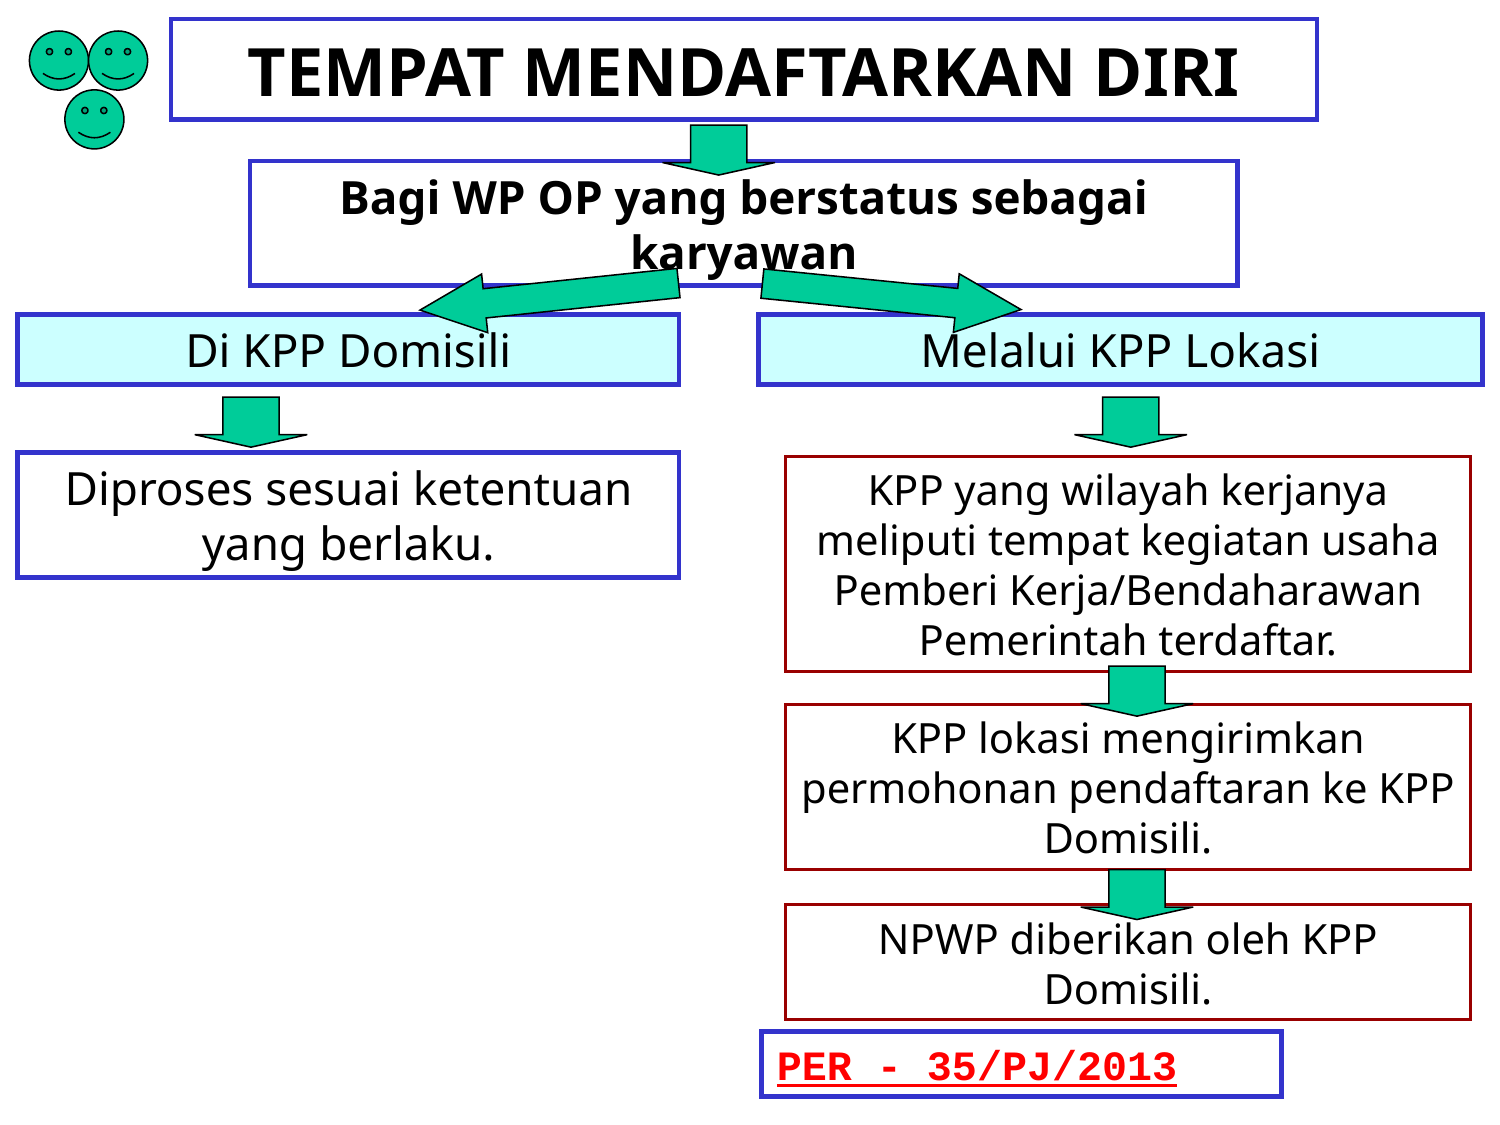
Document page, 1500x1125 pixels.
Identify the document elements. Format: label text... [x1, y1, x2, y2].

text_box [46, 48, 53, 54]
text_box [1074, 397, 1188, 448]
title TEMPAT MENDAFTARKAN DIRI [170, 18, 1318, 120]
text_box [194, 397, 308, 448]
text_box [760, 268, 1022, 333]
text_box [64, 89, 124, 149]
text_box [420, 268, 681, 333]
text_box Di KPP Domisili [17, 314, 680, 385]
text_box [1080, 869, 1194, 920]
text_box [29, 31, 88, 91]
text_box [88, 31, 148, 91]
text_box KPP yang wilayah kerjanya meliputi tempat kegiatan usaha Pemberi Kerja/Bendaharawan Pemerintah terdaftar. [785, 456, 1471, 672]
text_box [662, 125, 775, 176]
text_box Bagi WP OP yang berstatus sebagai karyawan [249, 160, 1238, 286]
text_box [1080, 666, 1194, 717]
text_box Diproses sesuai ketentuan yang berlaku. [17, 452, 680, 578]
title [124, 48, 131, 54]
text_box NPWP diberikan oleh KPP Domisili. [785, 904, 1471, 1020]
text_box Melalui KPP Lokasi [758, 314, 1483, 385]
text_box PER - 35/PJ/2013 [761, 1031, 1282, 1097]
text_box KPP lokasi mengirimkan permohonan pendaftaran ke KPP Domisili. [785, 704, 1471, 870]
